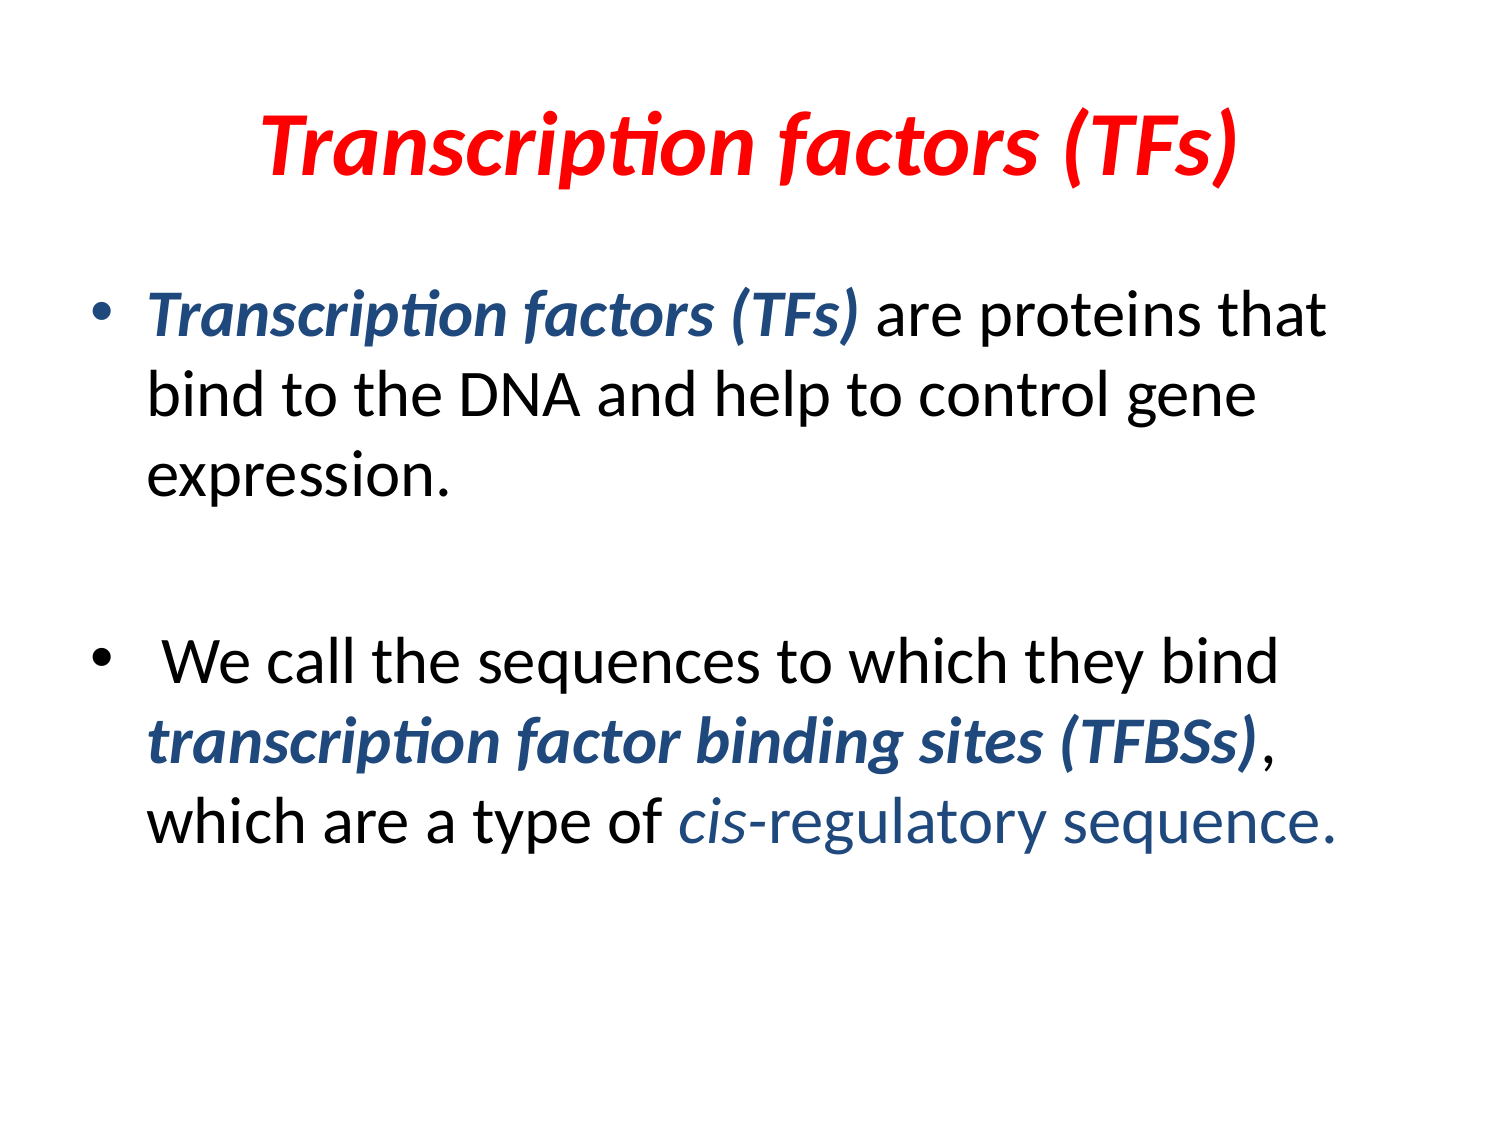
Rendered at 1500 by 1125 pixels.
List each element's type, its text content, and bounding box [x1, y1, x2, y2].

title Transcription factors (TFs) [75, 45, 1425, 233]
list Transcription factors (TFs) are proteins that bind to the DNA and help to control gene expression. We call the sequences to which they bind transcription factor binding sites (TFBSs), which are a type of cis-regulatory sequence. [75, 262, 1425, 1005]
